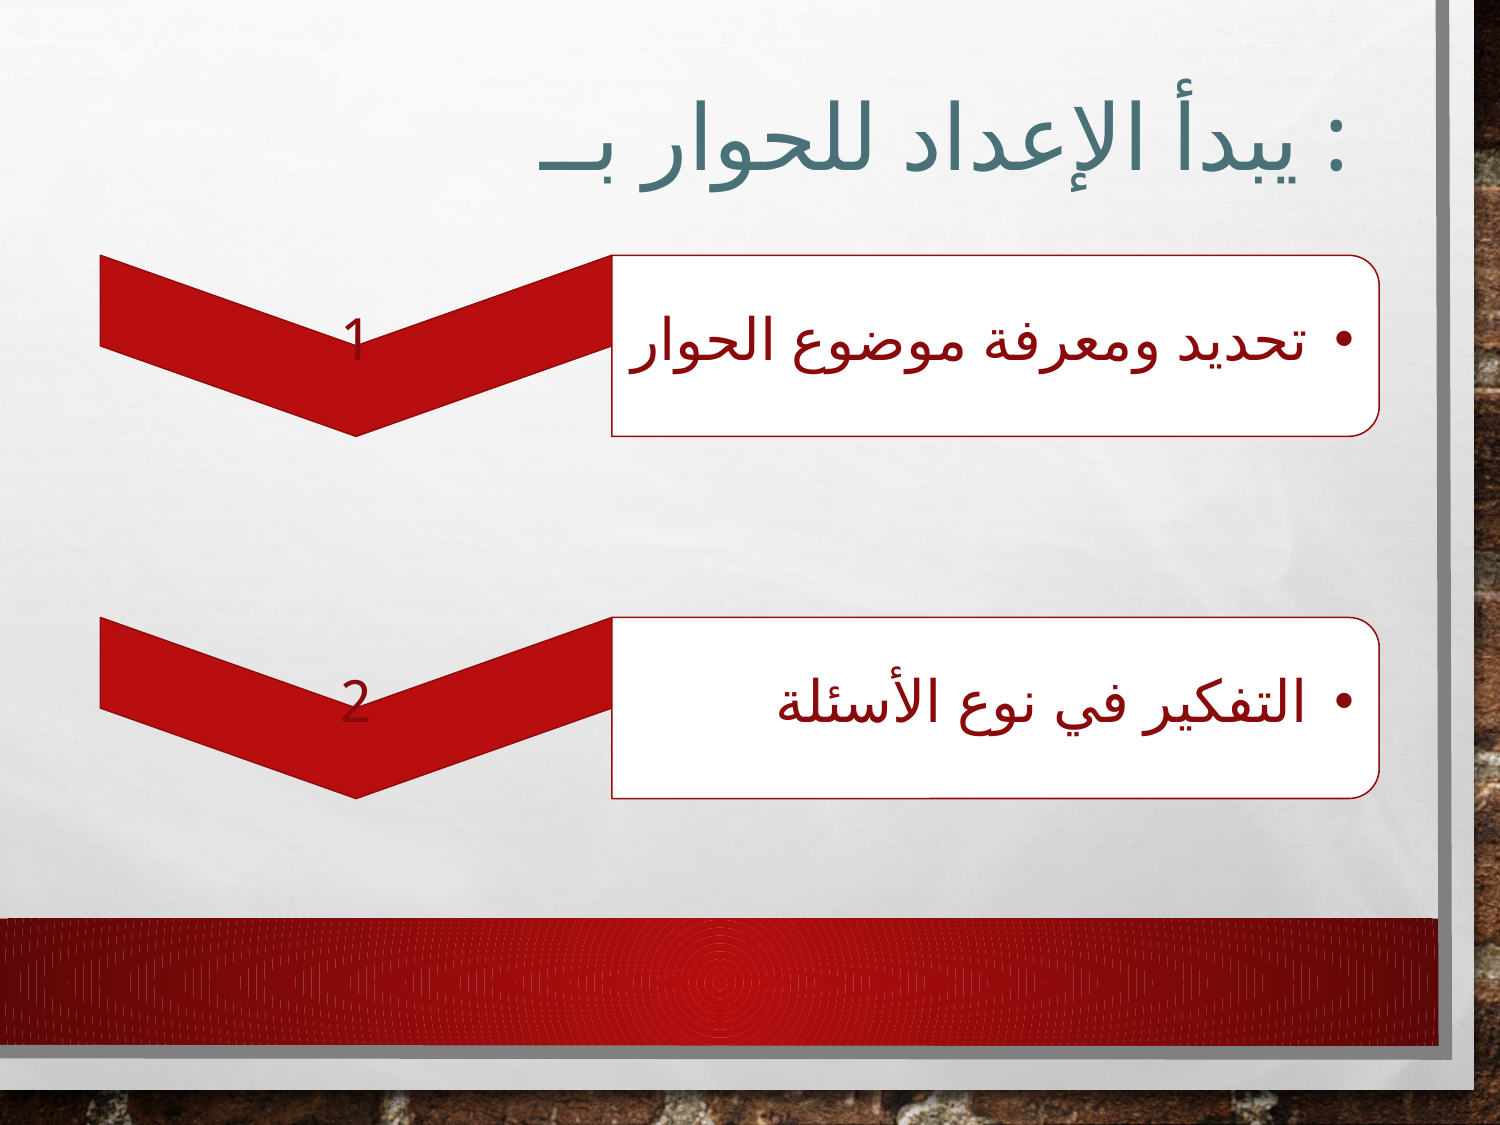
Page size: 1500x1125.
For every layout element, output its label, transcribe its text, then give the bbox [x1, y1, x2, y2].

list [100, 255, 1380, 799]
title يبدأ الإعداد للحوار بــ : [84, 46, 1364, 236]
picture [0, 0, 1500, 1125]
